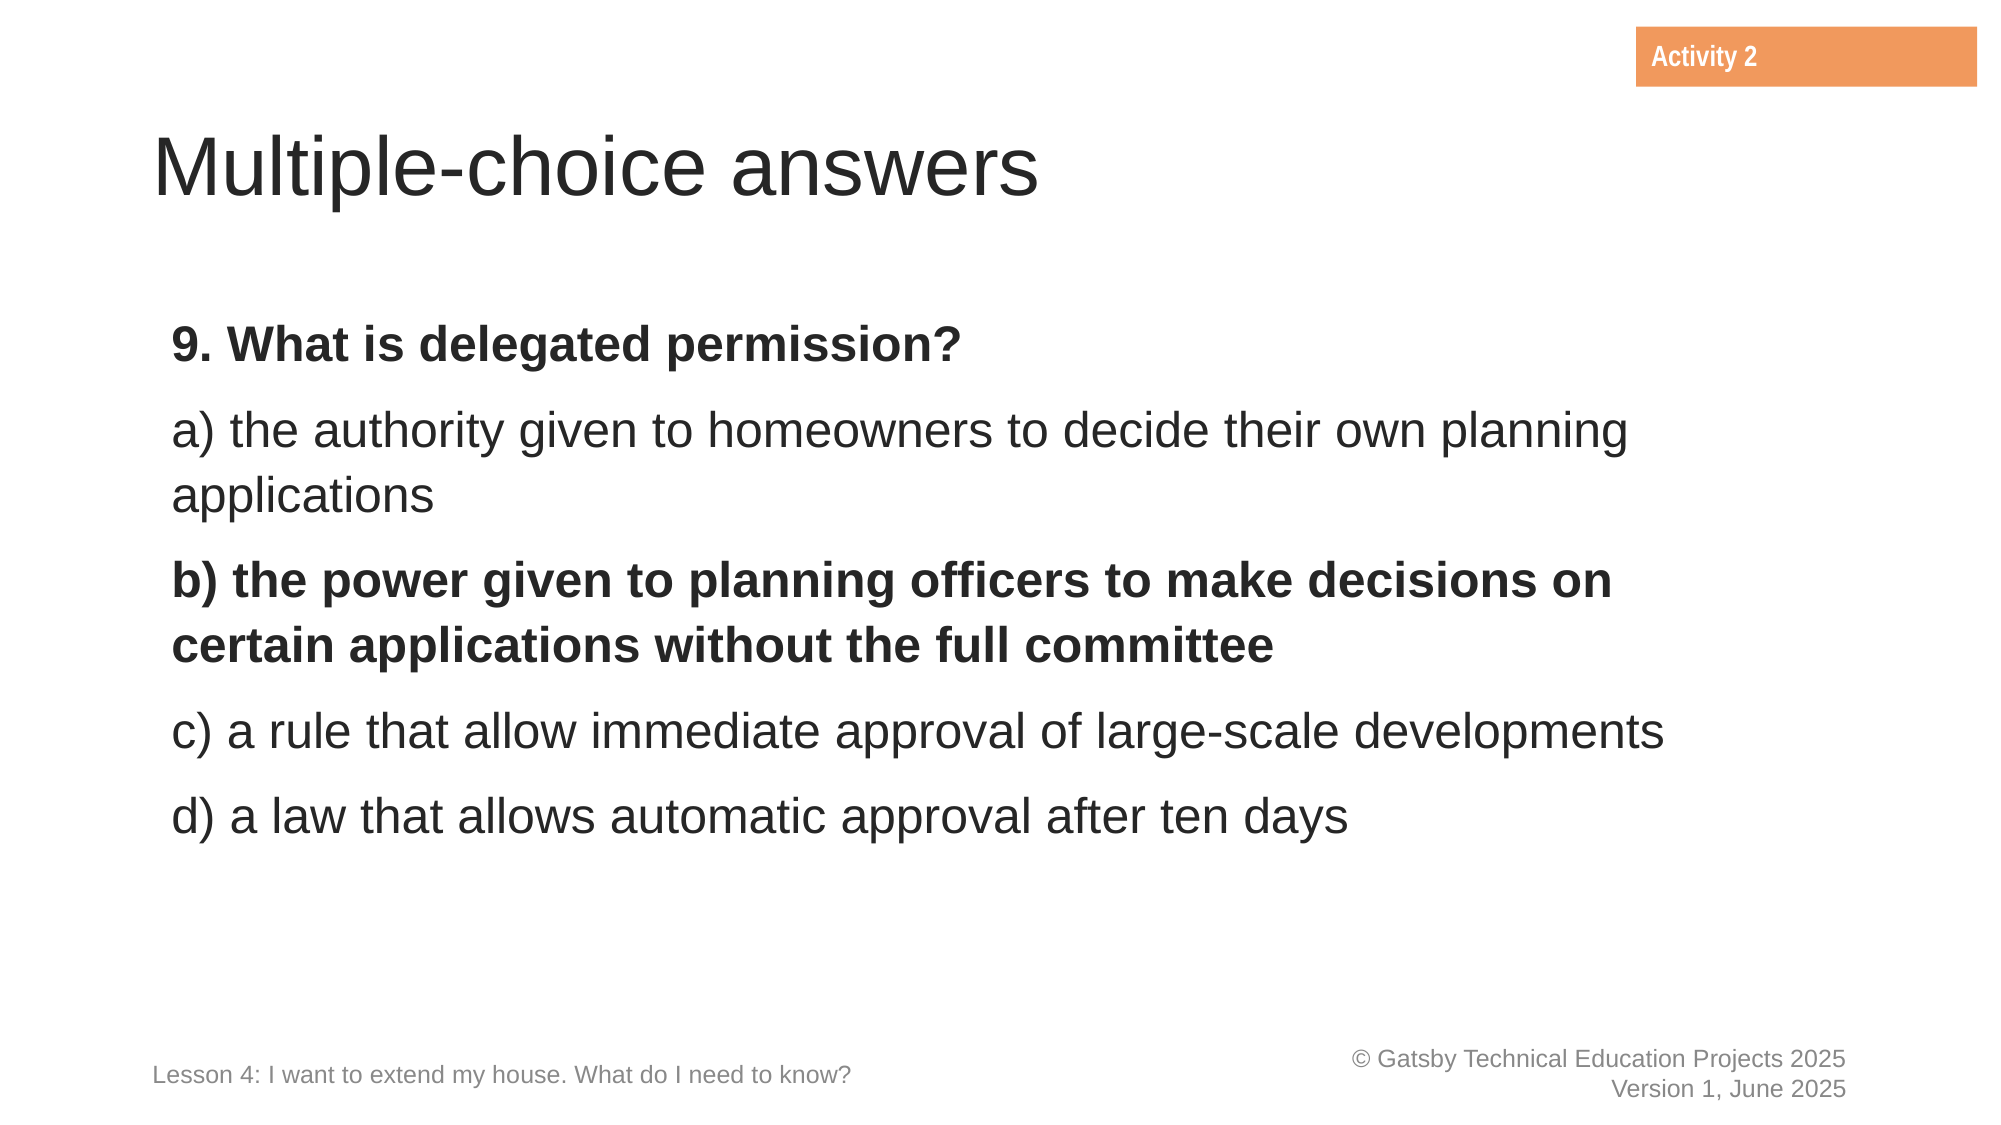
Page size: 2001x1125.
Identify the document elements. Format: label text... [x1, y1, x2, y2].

list Activity 2 [1636, 26, 1978, 87]
title Multiple-choice answers [137, 59, 1863, 278]
list 9. What is delegated permission? a) the authority given to homeowners to decide their own planning applications b) the power given to planning officers to make decisions on certain applications without the full committee c) a rule that allow immediate approval of large-scale developments d) a law that allows automatic approval after ten days [137, 299, 1728, 1014]
list Lesson 4: I want to extend my house. What do I need to know? [137, 1042, 929, 1103]
